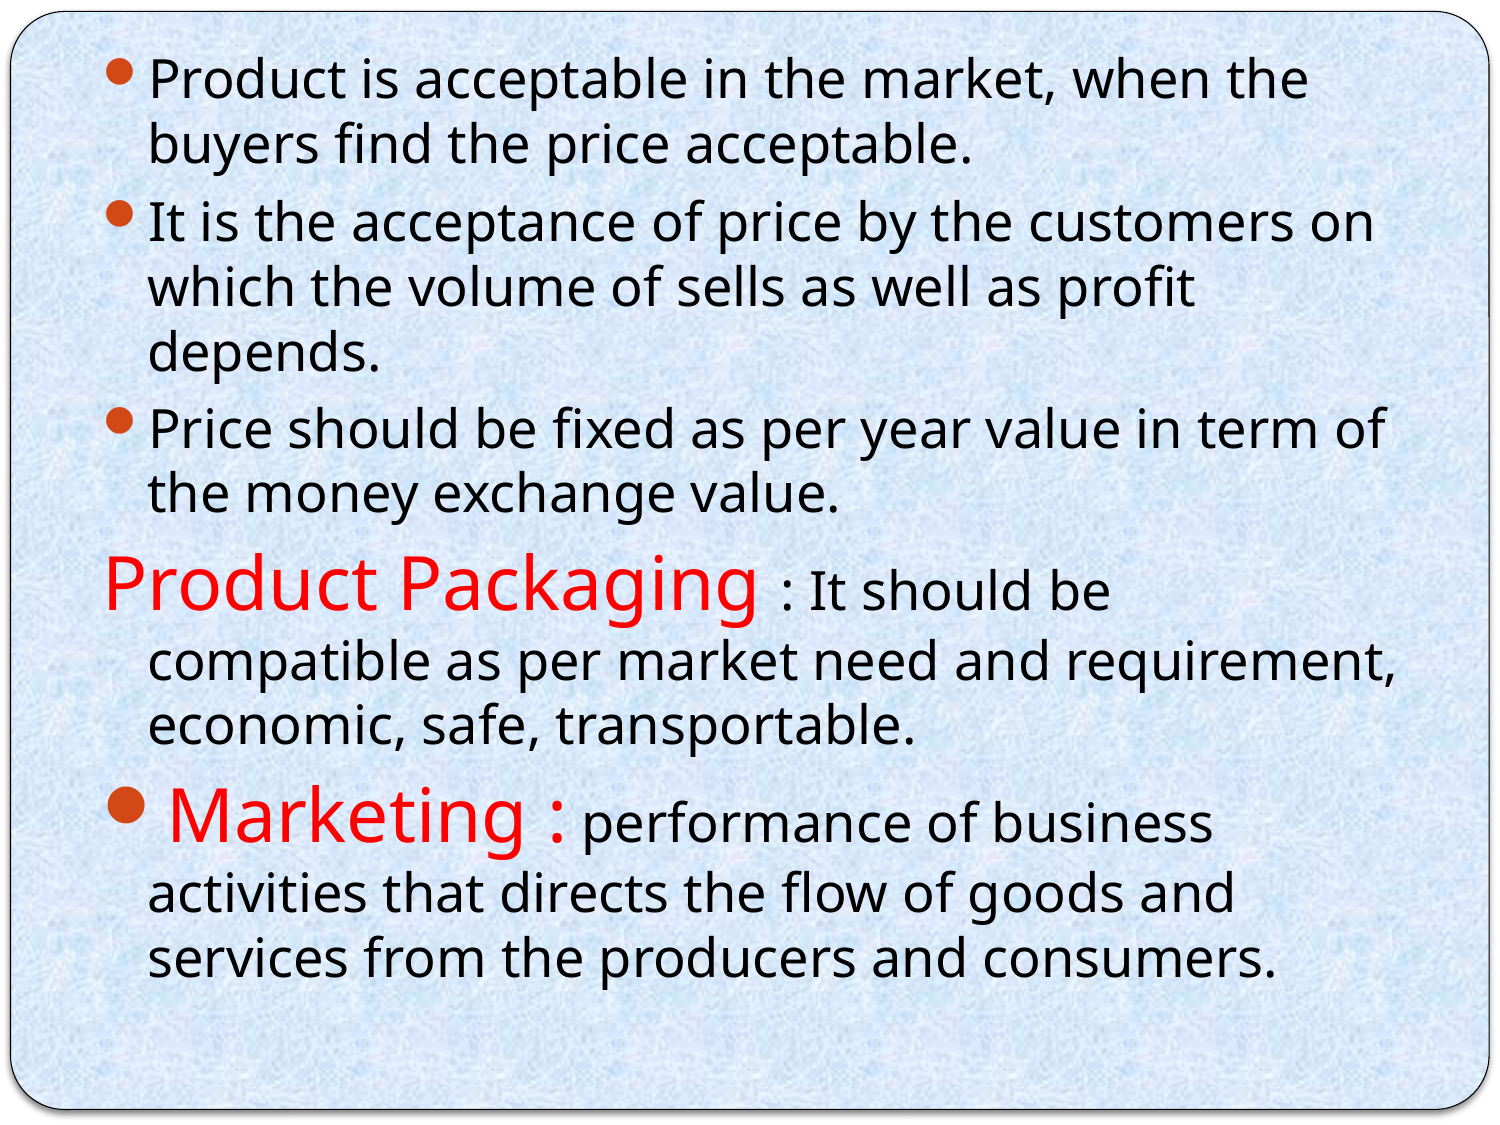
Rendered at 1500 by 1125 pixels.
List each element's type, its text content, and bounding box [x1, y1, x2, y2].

picture [12, 12, 1488, 1108]
list Product is acceptable in the market, when the buyers find the price acceptable. It is the acceptance of price by the customers on which the volume of sells as well as profit depends. Price should be fixed as per year value in term of the money exchange value. Product Packaging : It should be compatible as per market need and requirement, economic, safe, transportable. Marketing : performance of business activities that directs the flow of goods and services from the producers and consumers. [87, 37, 1425, 1063]
